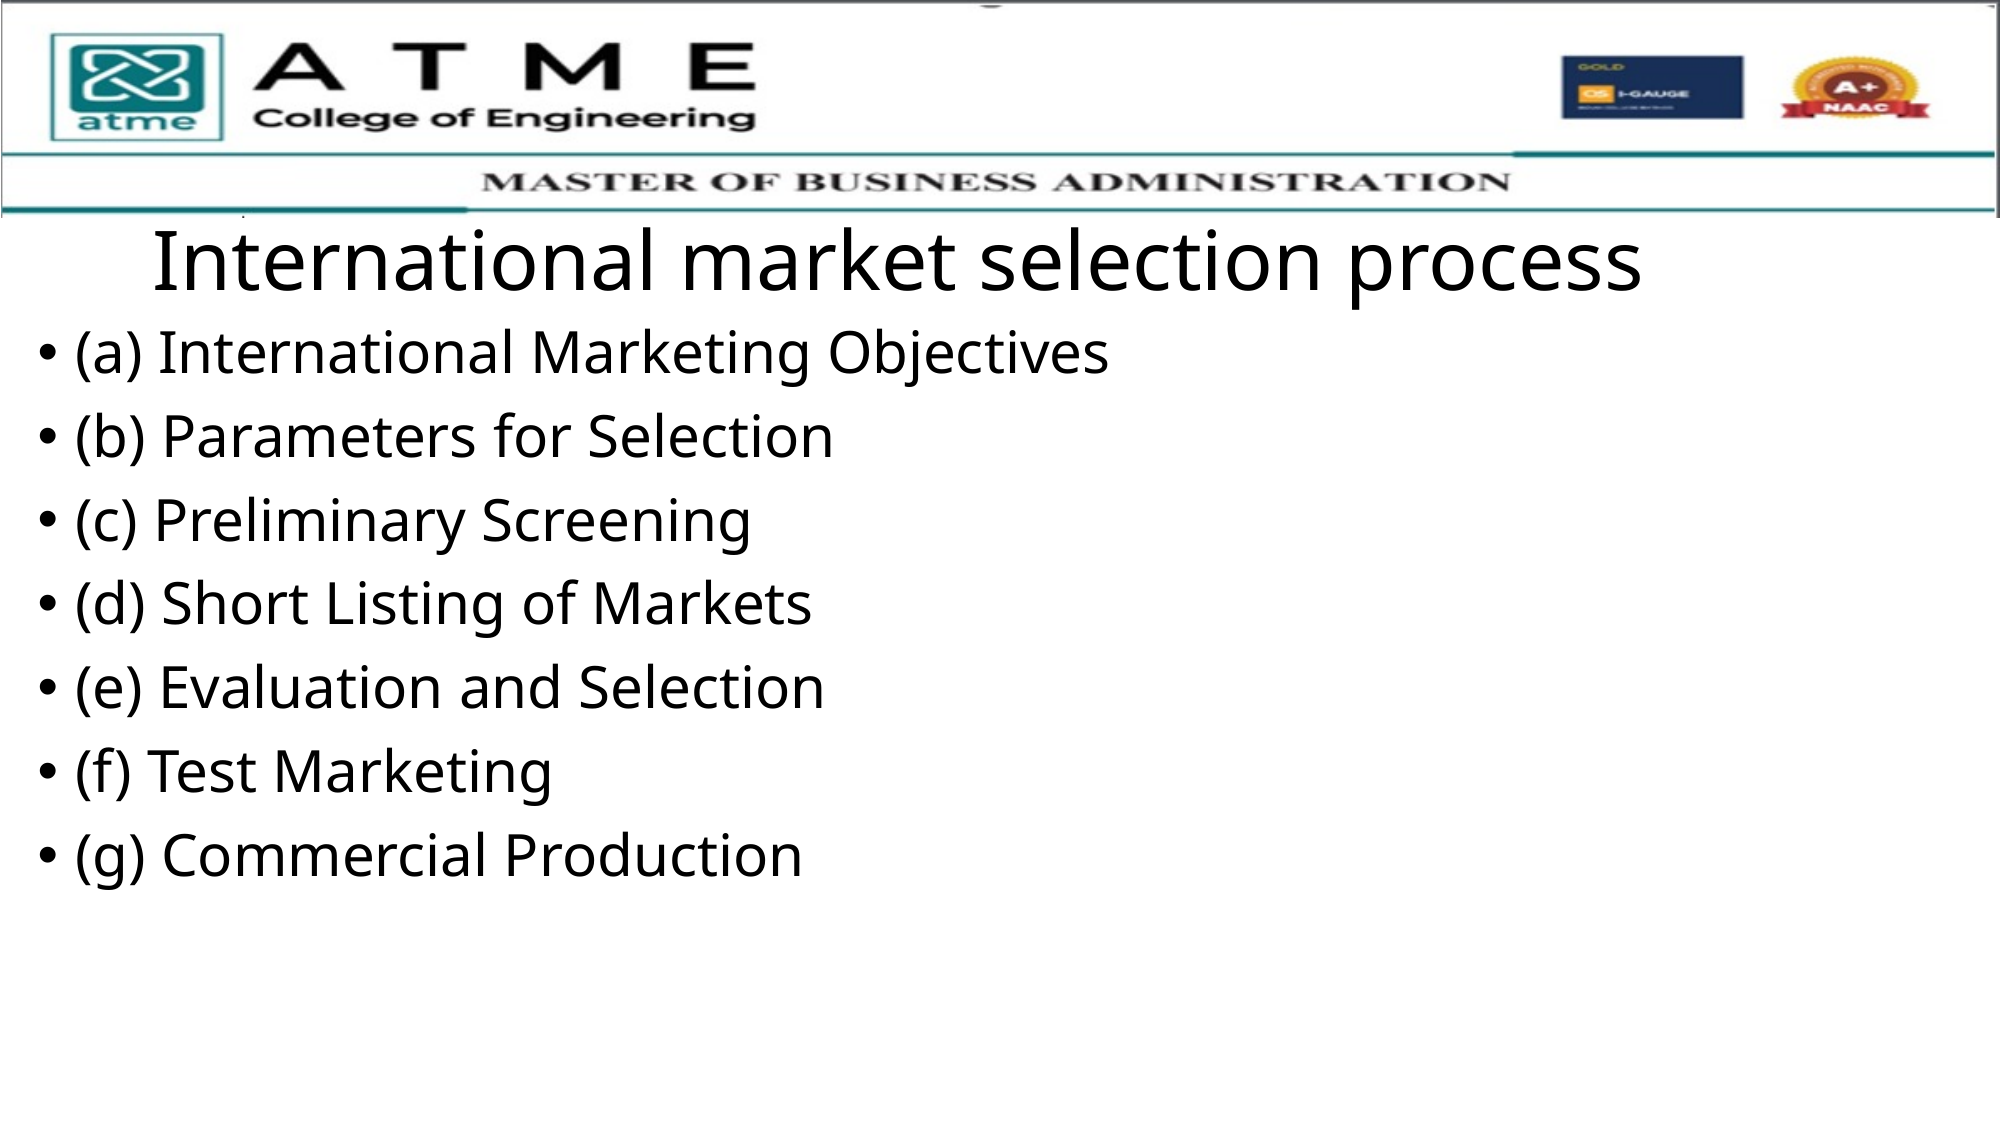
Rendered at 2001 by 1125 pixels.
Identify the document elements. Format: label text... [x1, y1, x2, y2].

list (a) International Marketing Objectives (b) Parameters for Selection (c) Preliminary Screening (d) Short Listing of Markets (e) Evaluation and Selection (f) Test Marketing (g) Commercial Production [22, 315, 1985, 1096]
title International market selection process [137, 211, 1863, 315]
picture [1, 0, 2000, 218]
